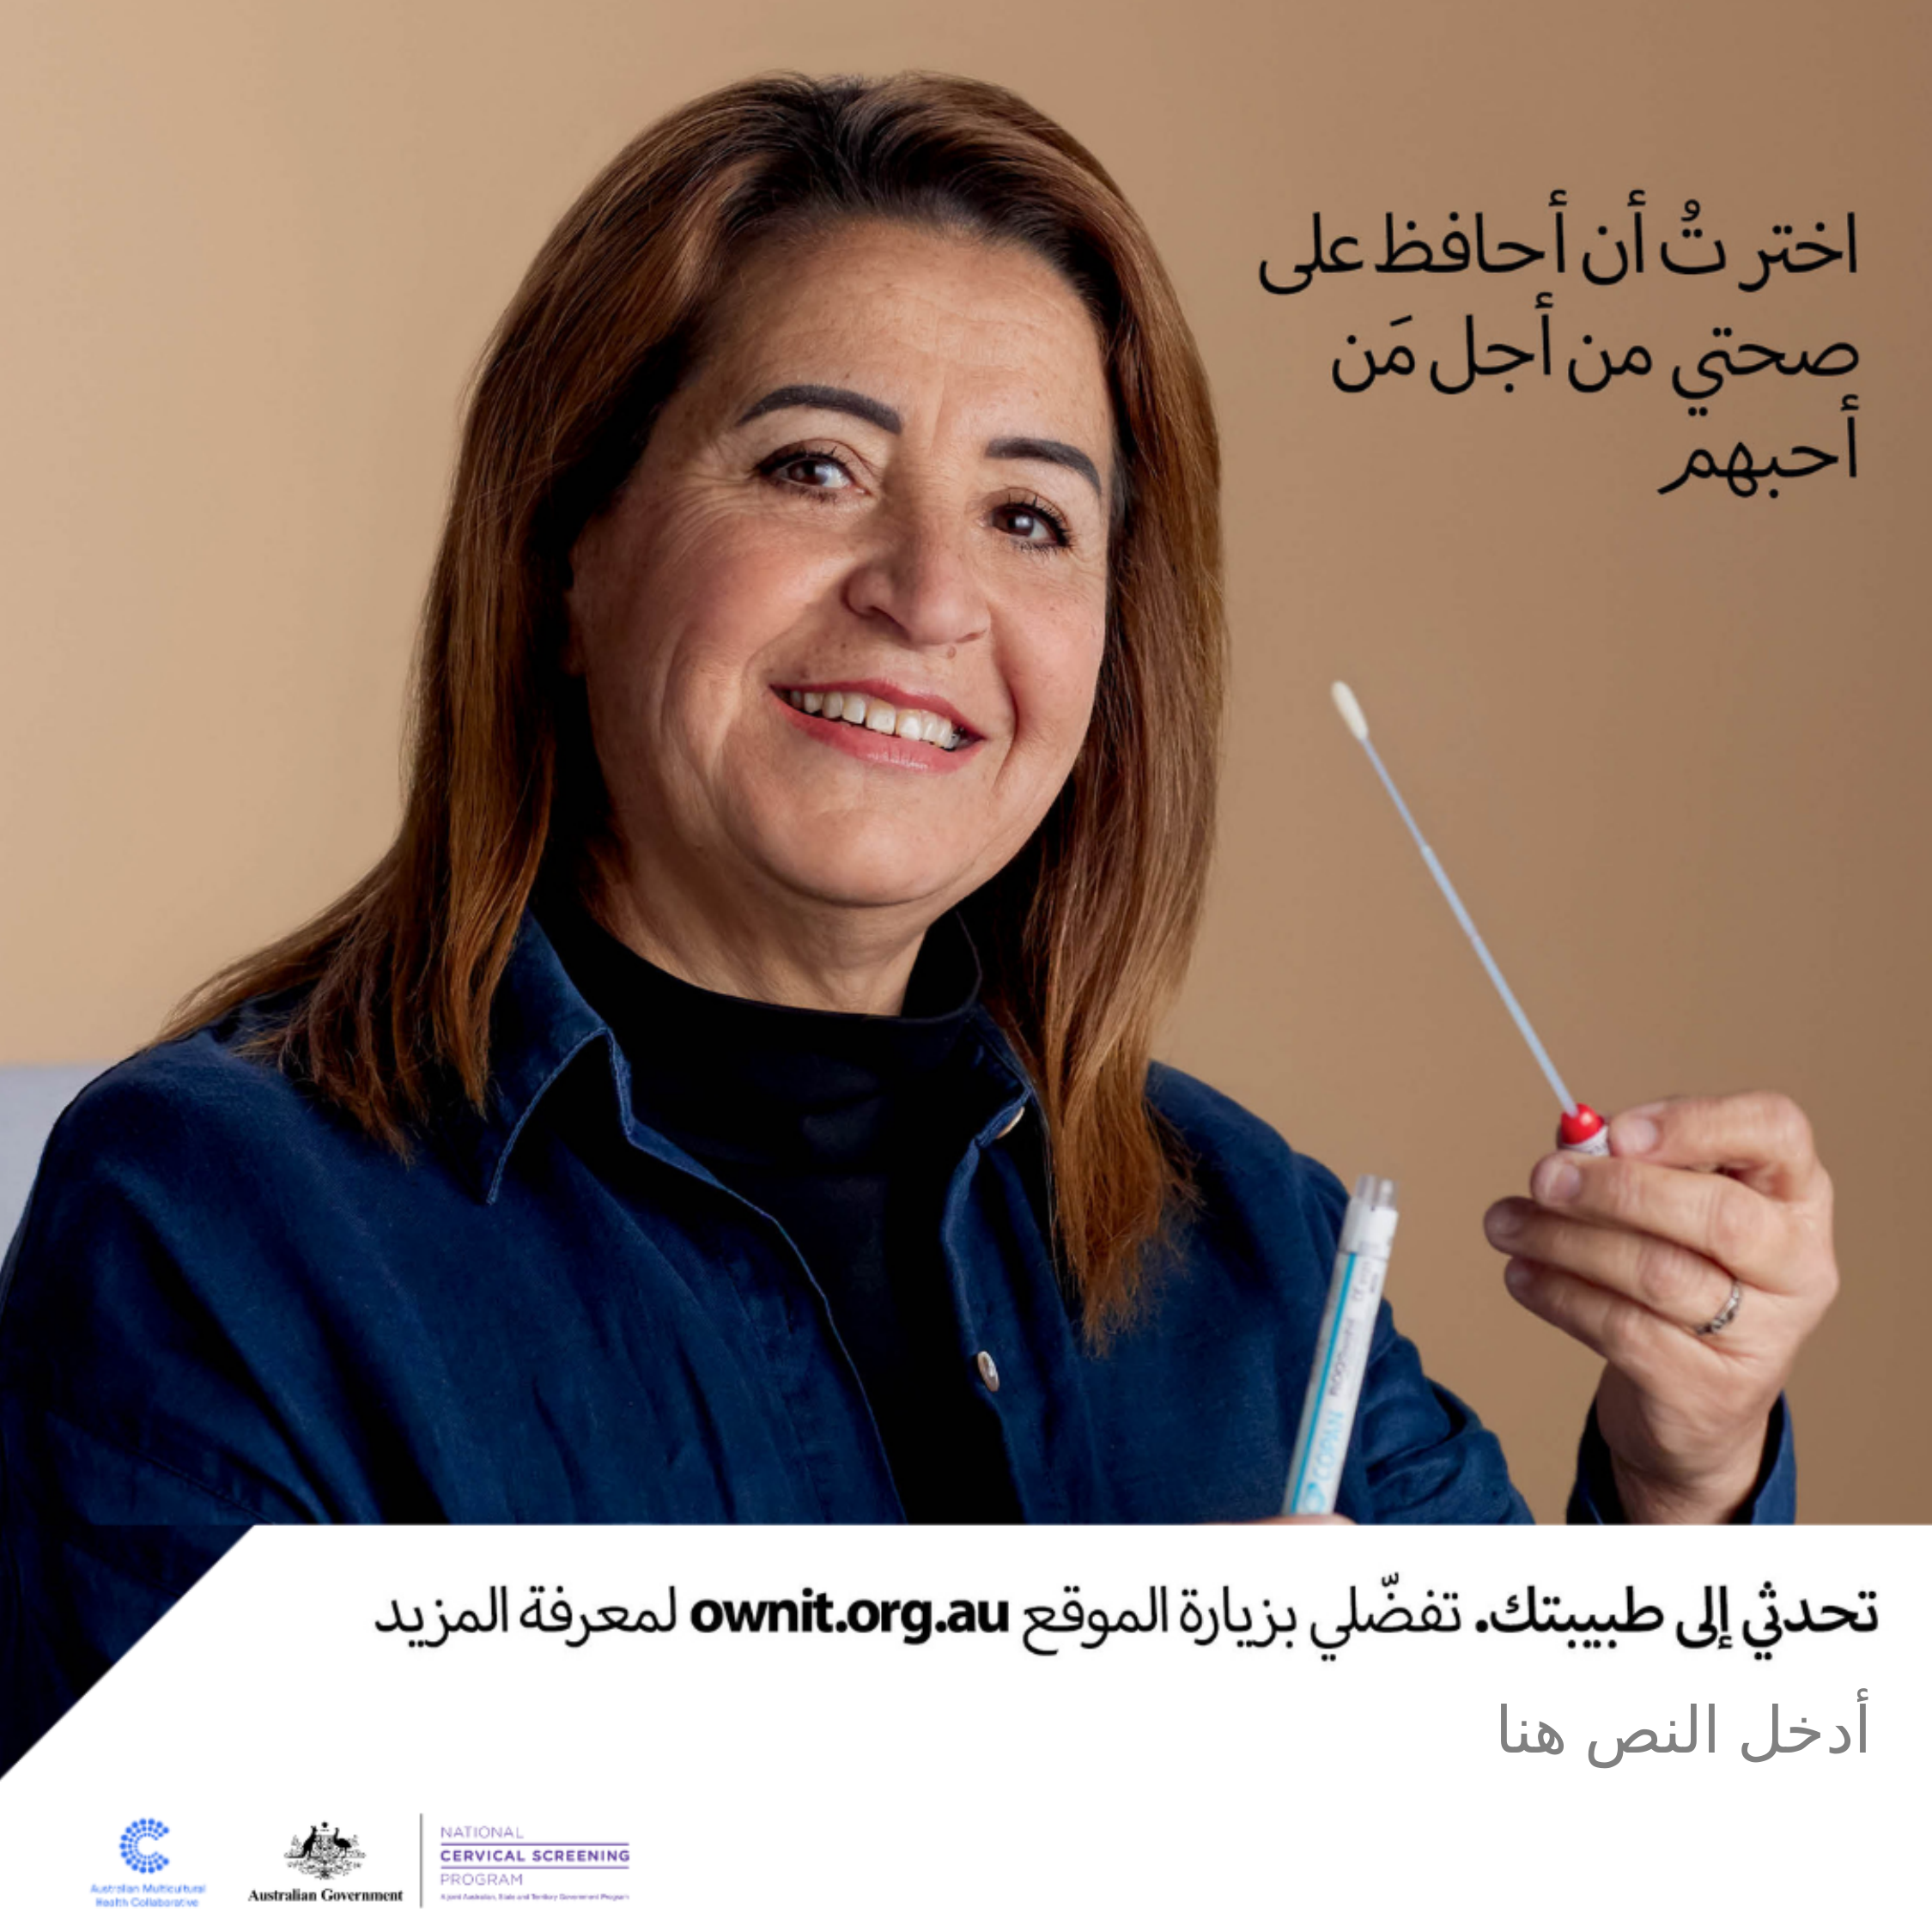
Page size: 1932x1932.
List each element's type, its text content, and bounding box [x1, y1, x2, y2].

text_box أدخل النص هنا [919, 1682, 1886, 1773]
picture [0, 0, 1932, 1932]
